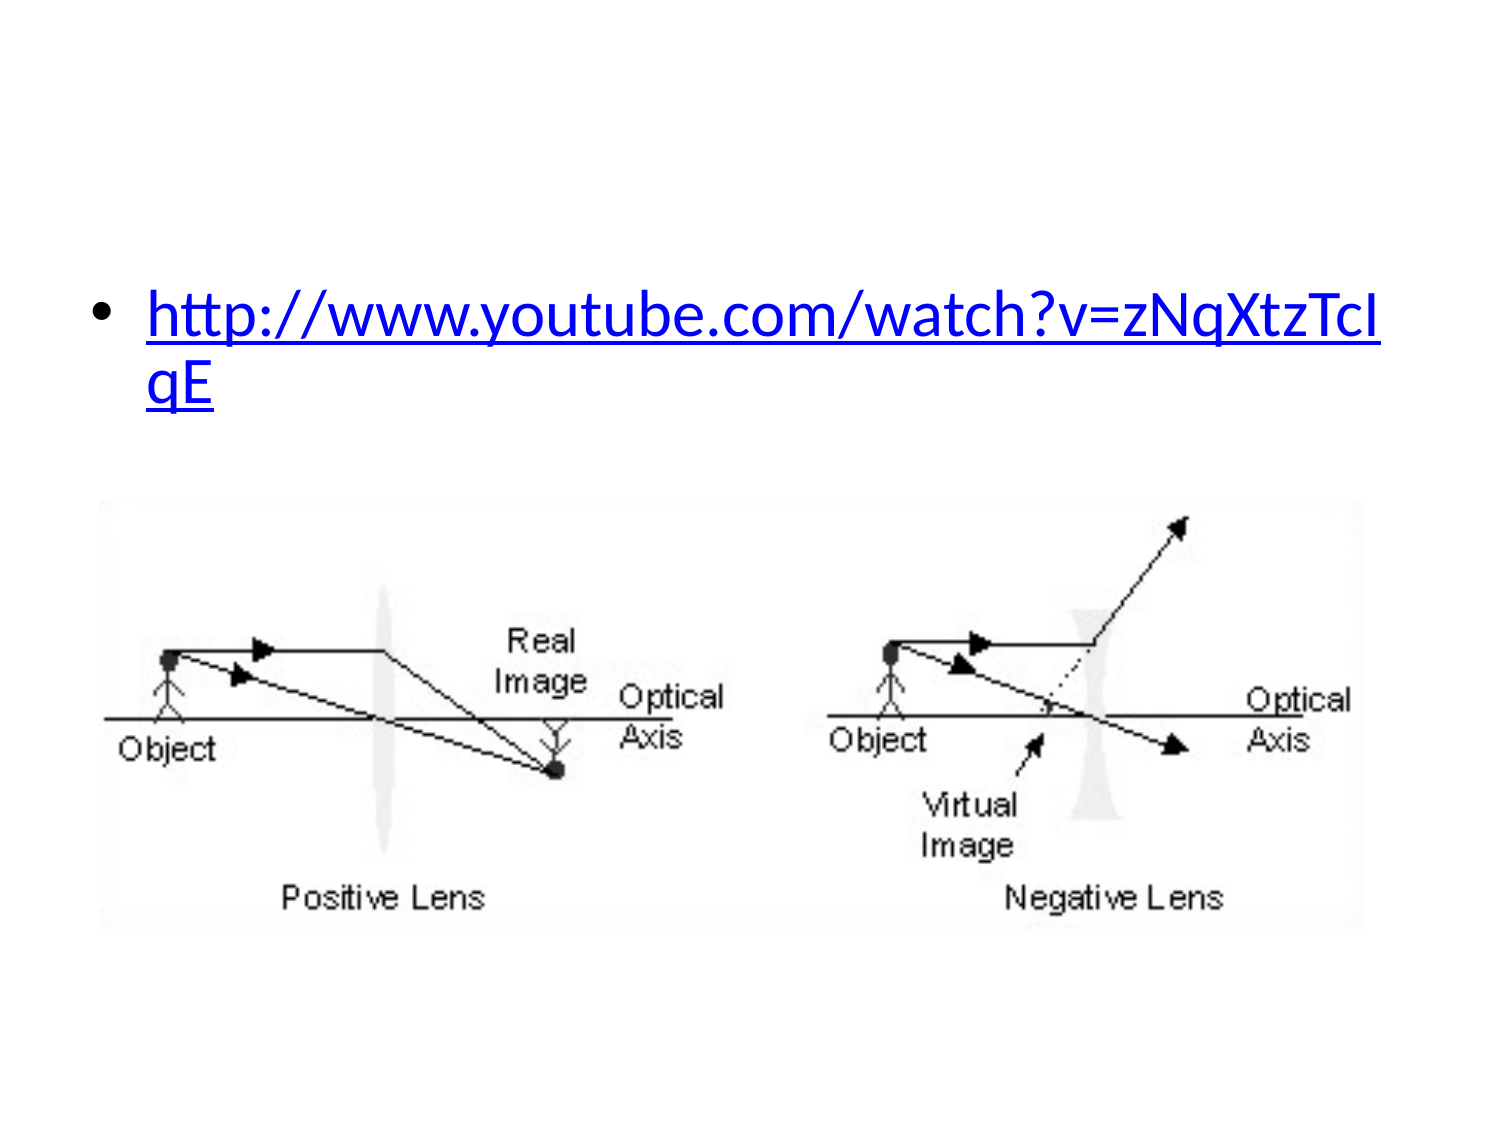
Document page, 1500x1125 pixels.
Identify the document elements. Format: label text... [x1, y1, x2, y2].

list http://www.youtube.com/watch?v=zNqXtzTcIqE [75, 262, 1425, 1005]
picture [99, 499, 1363, 930]
